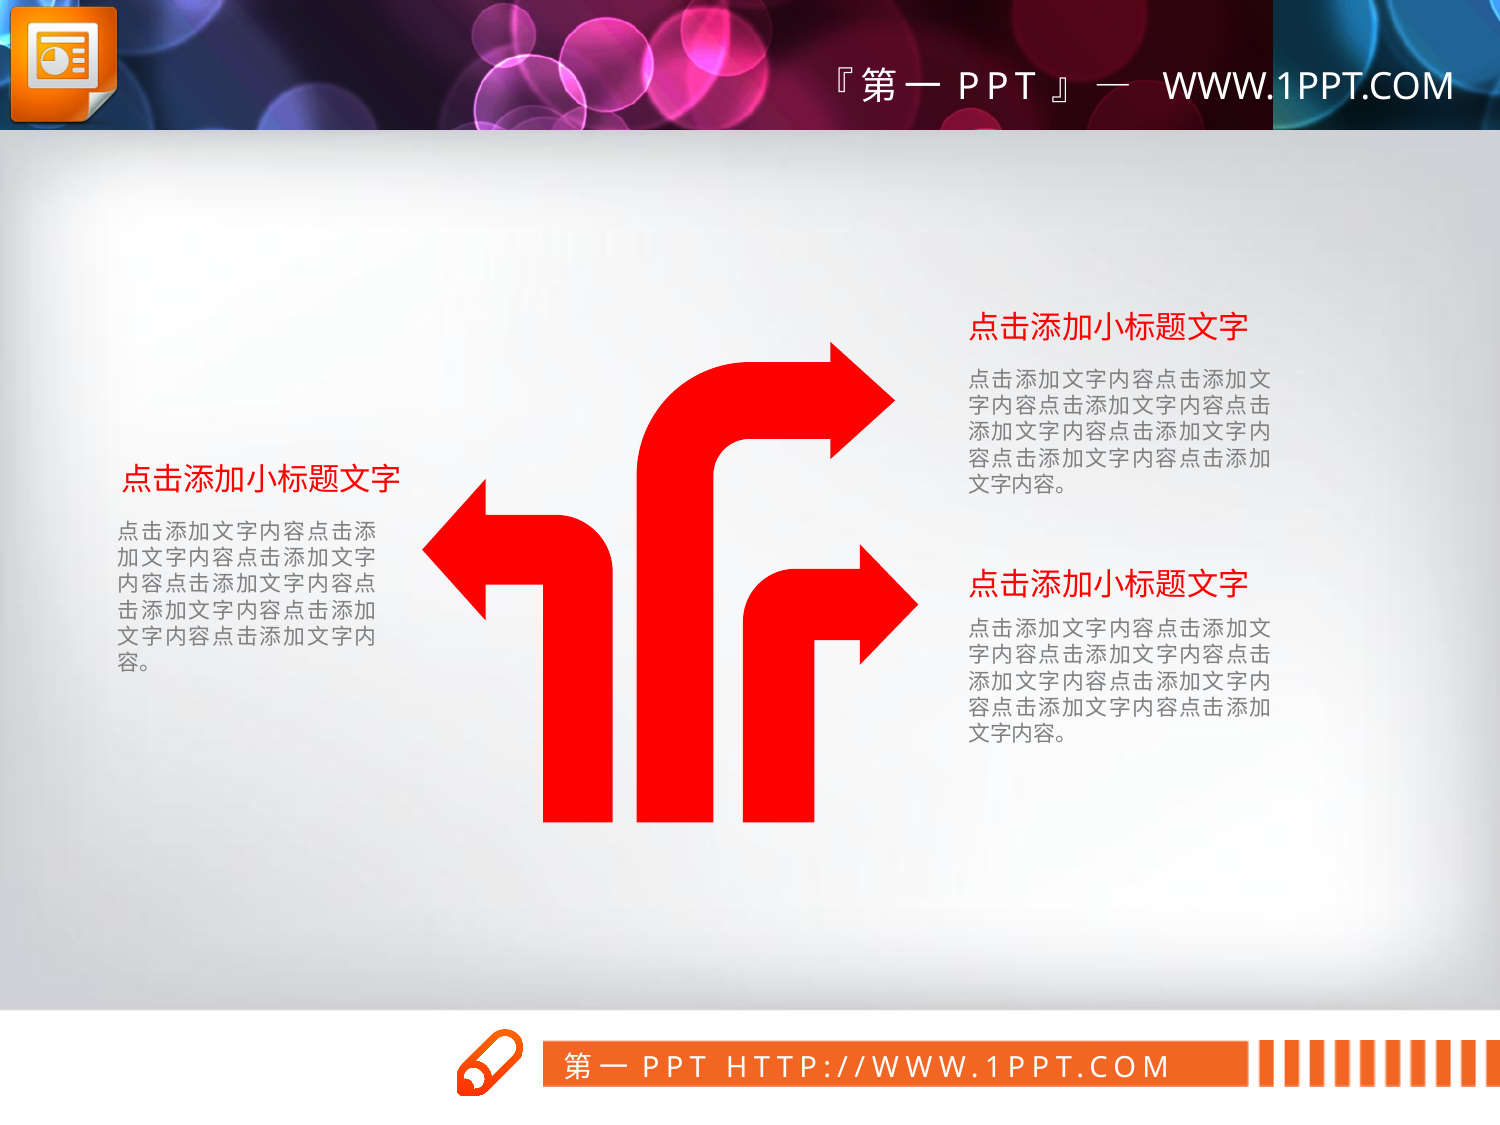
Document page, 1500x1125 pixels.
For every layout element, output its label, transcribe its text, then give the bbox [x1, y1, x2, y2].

text_box 点击添加文字内容点击添加文字内容点击添加文字内容点击添加文字内容点击添加文字内容点击添加文字内容点击添加文字内容。 [953, 610, 1287, 754]
picture [543, 1040, 1500, 1087]
text_box 点击添加小标题文字 [953, 299, 1325, 352]
text_box 点击添加小标题文字 [953, 557, 1325, 610]
picture [0, 0, 1500, 1012]
text_box 点击添加文字内容点击添加文字内容点击添加文字内容点击添加文字内容点击添加文字内容点击添加文字内容点击添加文字内容。 [953, 358, 1287, 504]
text_box 点击添加小标题文字 [106, 452, 478, 505]
text_box [742, 544, 919, 823]
text_box 点击添加文字内容点击添加文字内容点击添加文字内容点击添加文字内容点击添加文字内容点击添加文字内容点击添加文字内容。 [102, 510, 392, 683]
text_box [422, 478, 613, 823]
text_box [636, 341, 896, 823]
